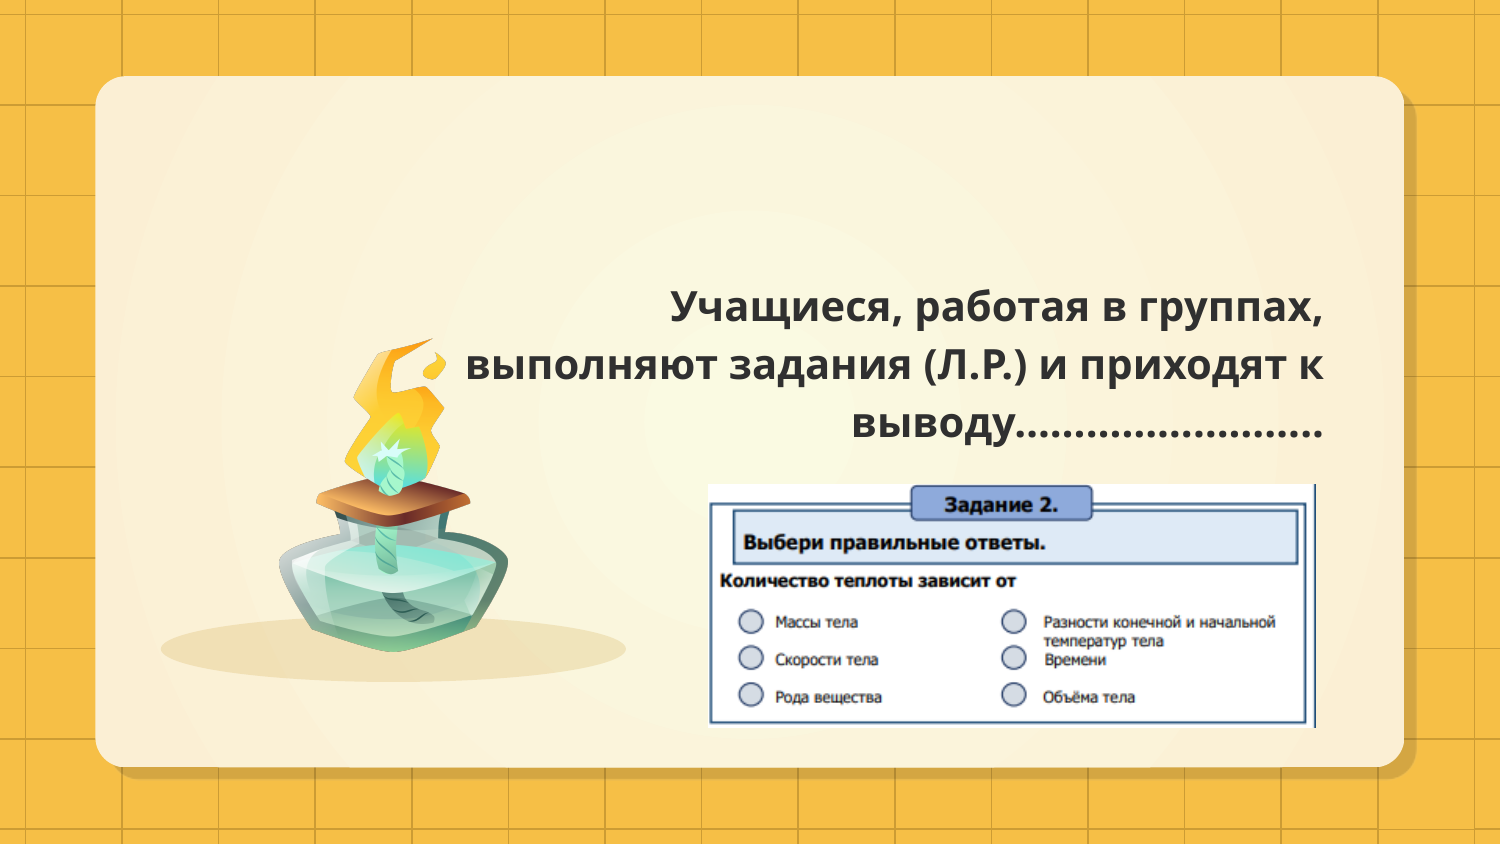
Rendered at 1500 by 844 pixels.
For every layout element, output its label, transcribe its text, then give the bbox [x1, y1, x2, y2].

title Учащиеся, работая в группах, выполняют задания (Л.Р.) и приходят к выводу…………………….. [394, 148, 1340, 461]
picture [707, 483, 1317, 729]
picture [278, 338, 508, 652]
text_box [160, 620, 626, 682]
